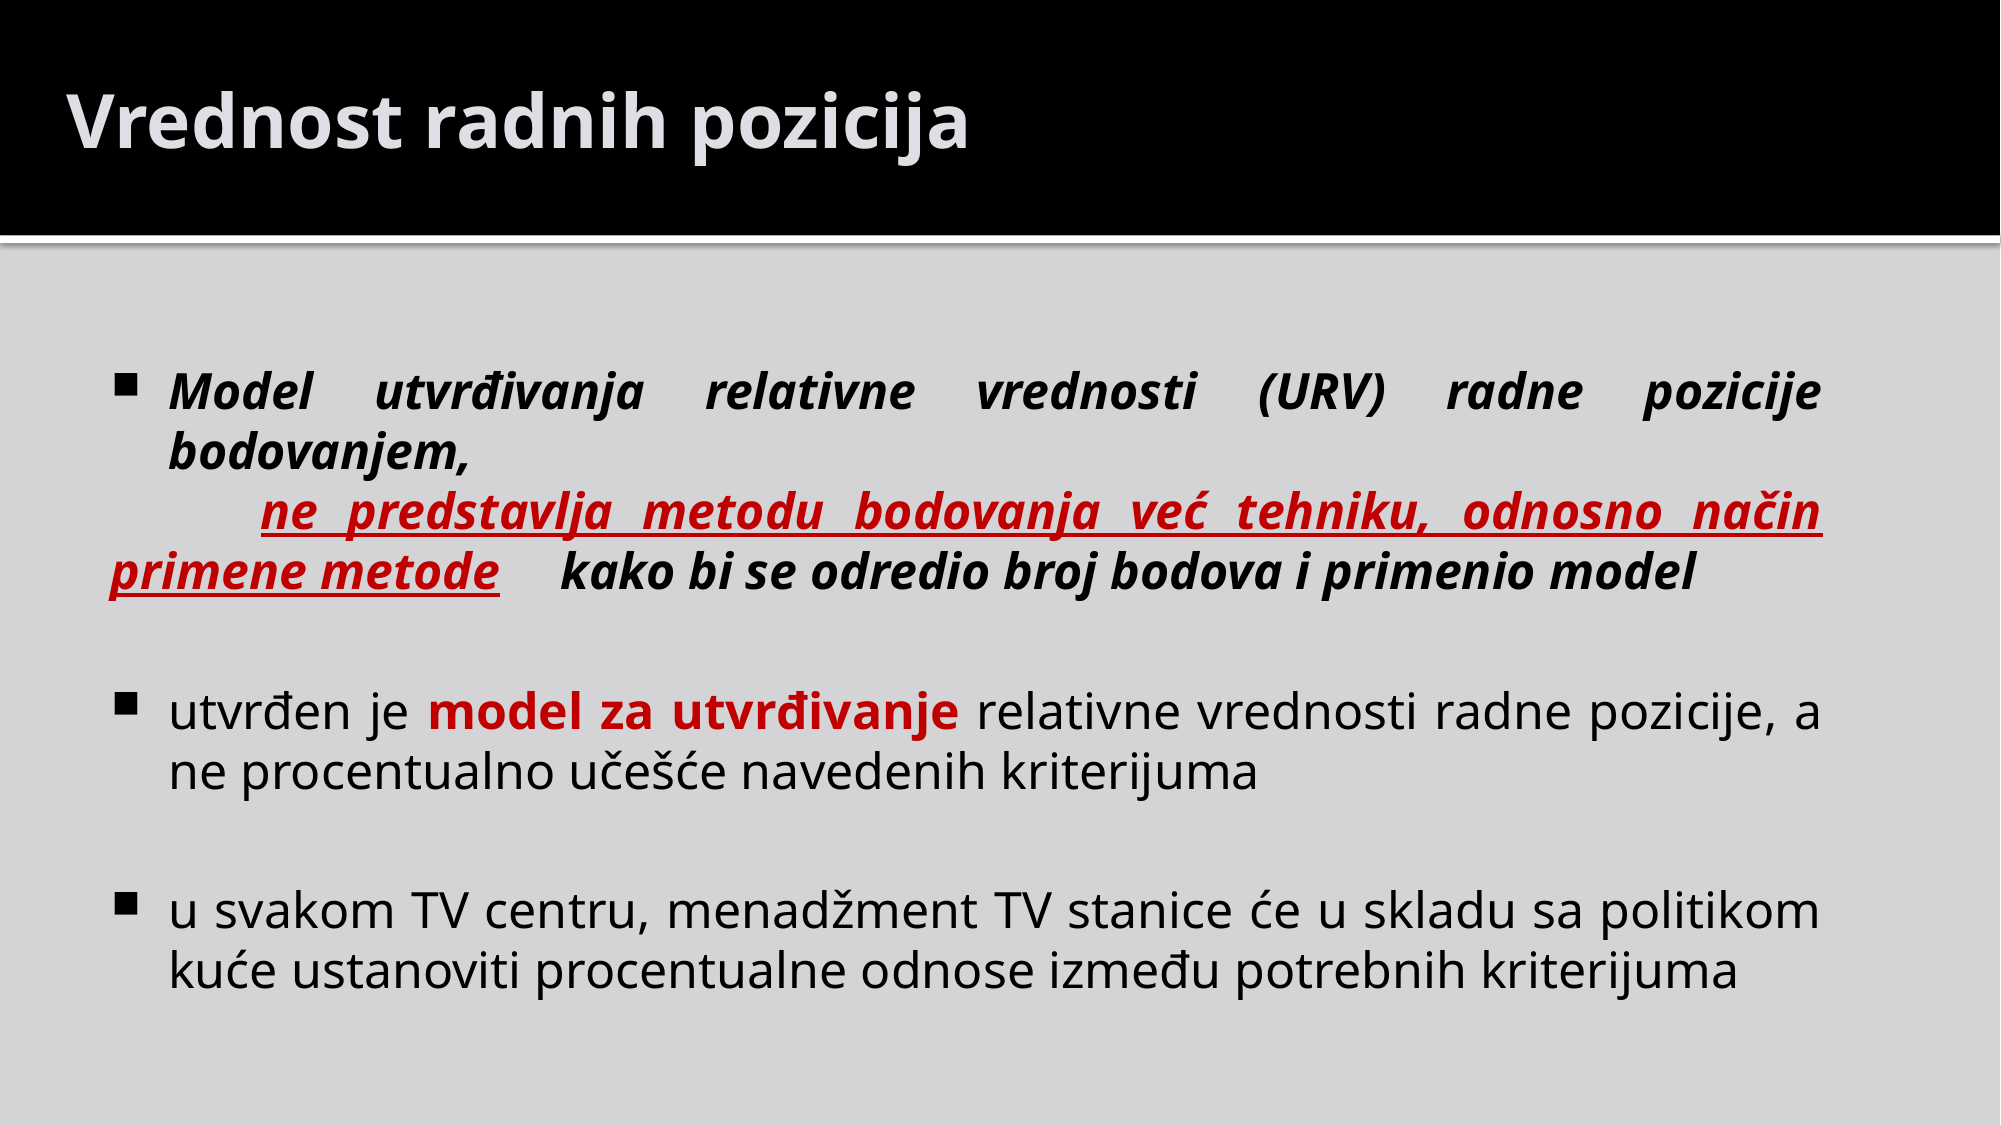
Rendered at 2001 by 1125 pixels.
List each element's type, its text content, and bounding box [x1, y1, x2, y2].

list Model utvrđivanja relativne vrednosti (URV) radne pozicije bodovanjem, ne predstavlja metodu bodovanja već tehniku, odnosno način primene metode kako bi se odredio broj bodova i primenio model utvrđen je model za utvrđivanje relativne vrednosti radne pozicije, a ne procentualno učešće navedenih kriterijuma u svakom TV centru, menadžment TV stanice će u skladu sa politikom kuće ustanoviti procentualne odnose između potrebnih kriterijuma [12, 237, 1838, 1125]
text_box Vrednost radnih pozicija [12, 12, 1650, 225]
